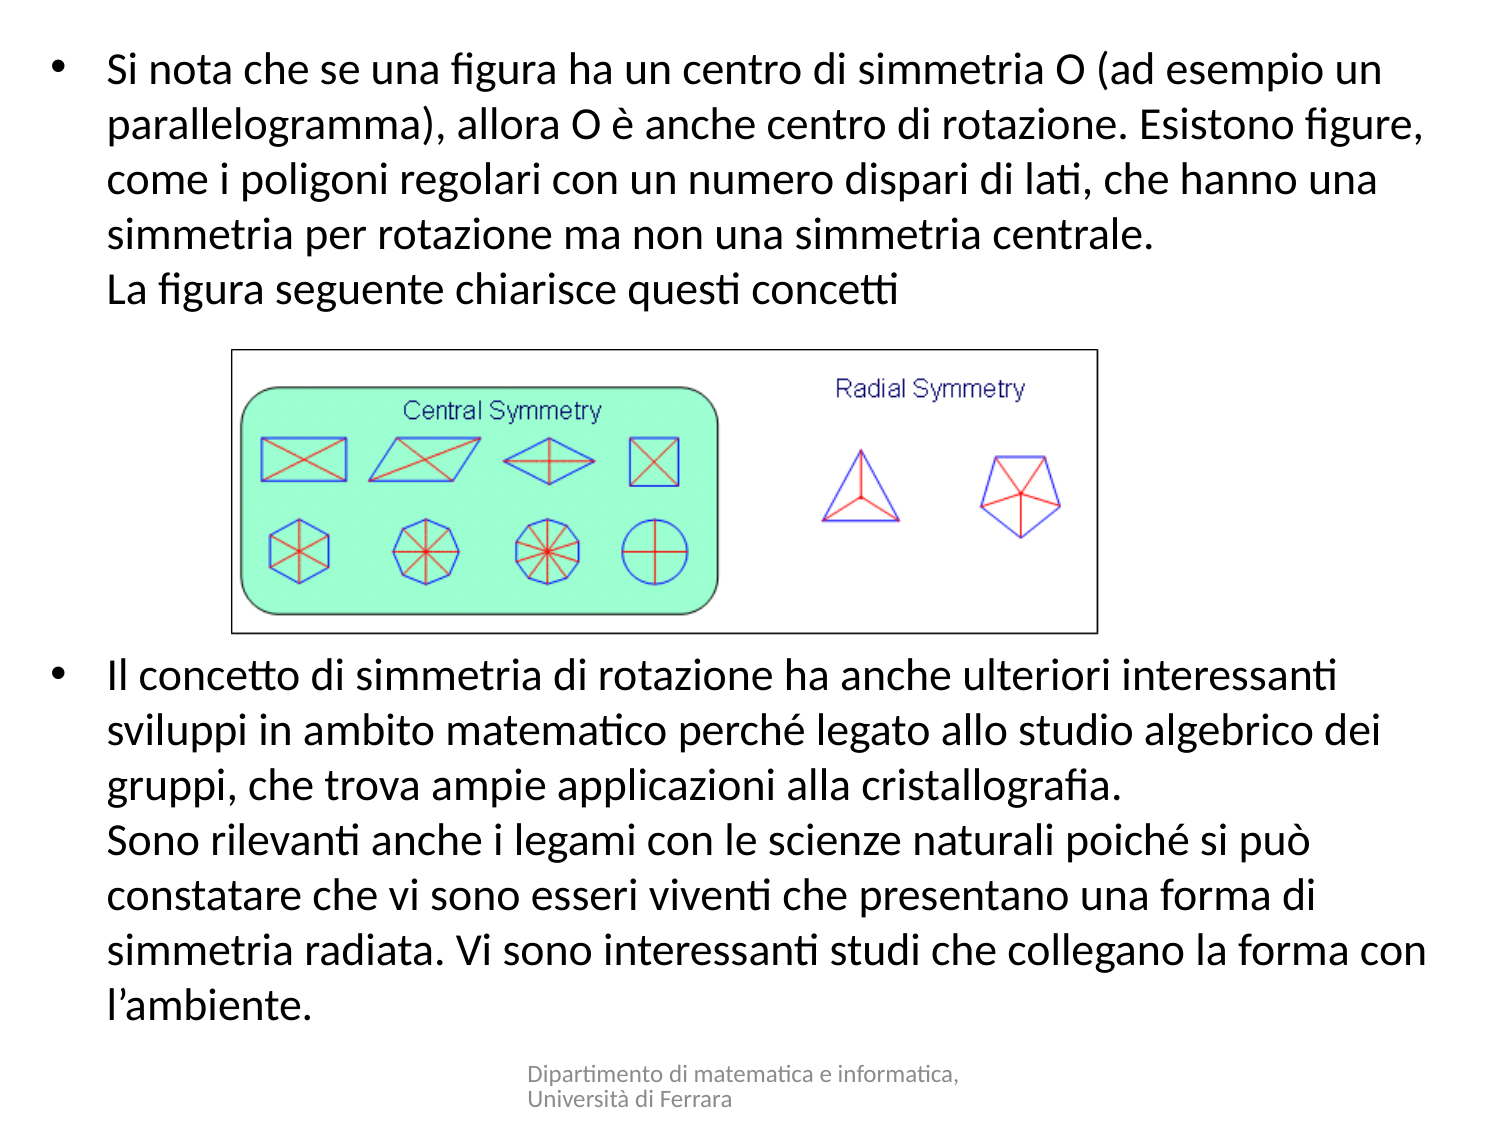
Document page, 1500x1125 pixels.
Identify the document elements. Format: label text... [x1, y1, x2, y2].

footer Dipartimento di matematica e informatica, Università di Ferrara [512, 1042, 988, 1103]
picture [230, 349, 1111, 636]
list Si nota che se una figura ha un centro di simmetria O (ad esempio un parallelogramma), allora O è anche centro di rotazione. Esistono figure, come i poligoni regolari con un numero dispari di lati, che hanno una simmetria per rotazione ma non una simmetria centrale. La figura seguente chiarisce questi concetti Il concetto di simmetria di rotazione ha anche ulteriori interessanti sviluppi in ambito matematico perché legato allo studio algebrico dei gruppi, che trova ampie applicazioni alla cristallografia. Sono rilevanti anche i legami con le scienze naturali poiché si può constatare che vi sono esseri viventi che presentano una forma di simmetria radiata. Vi sono interessanti studi che collegano la forma con l’ambiente. [35, 30, 1465, 1125]
